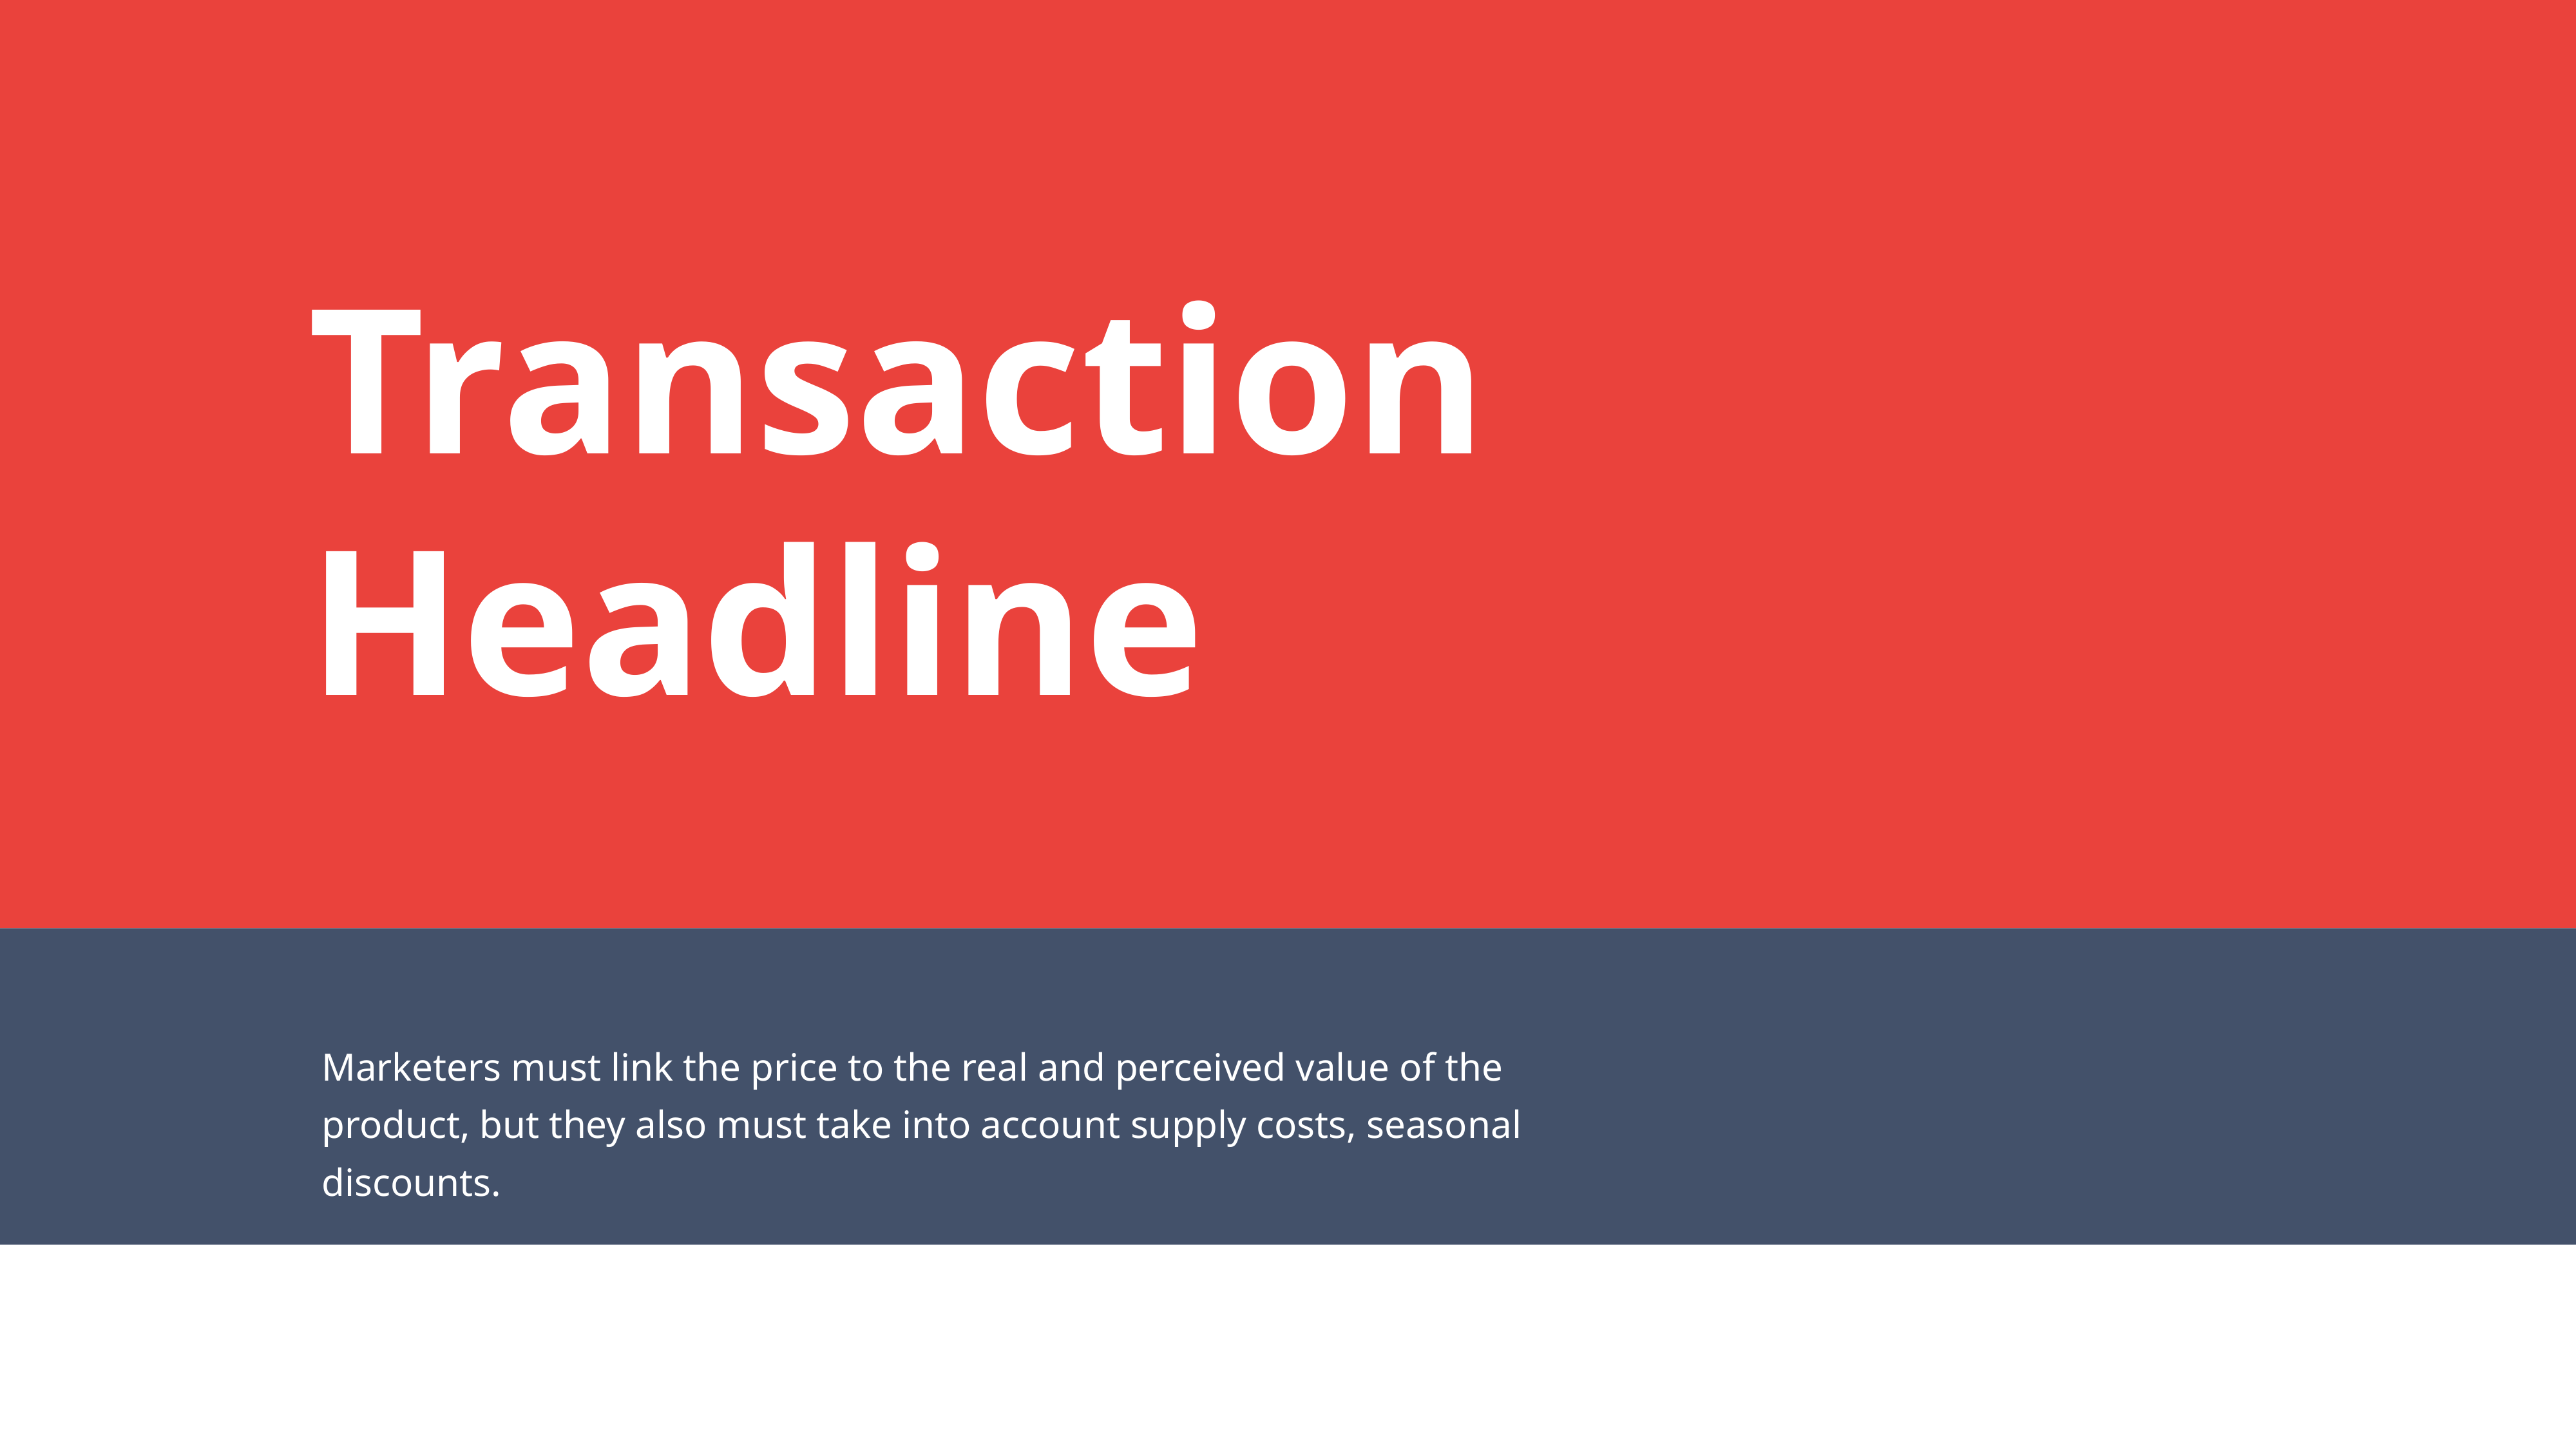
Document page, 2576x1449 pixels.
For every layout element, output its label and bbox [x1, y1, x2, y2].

text_box [0, 0, 2576, 1245]
